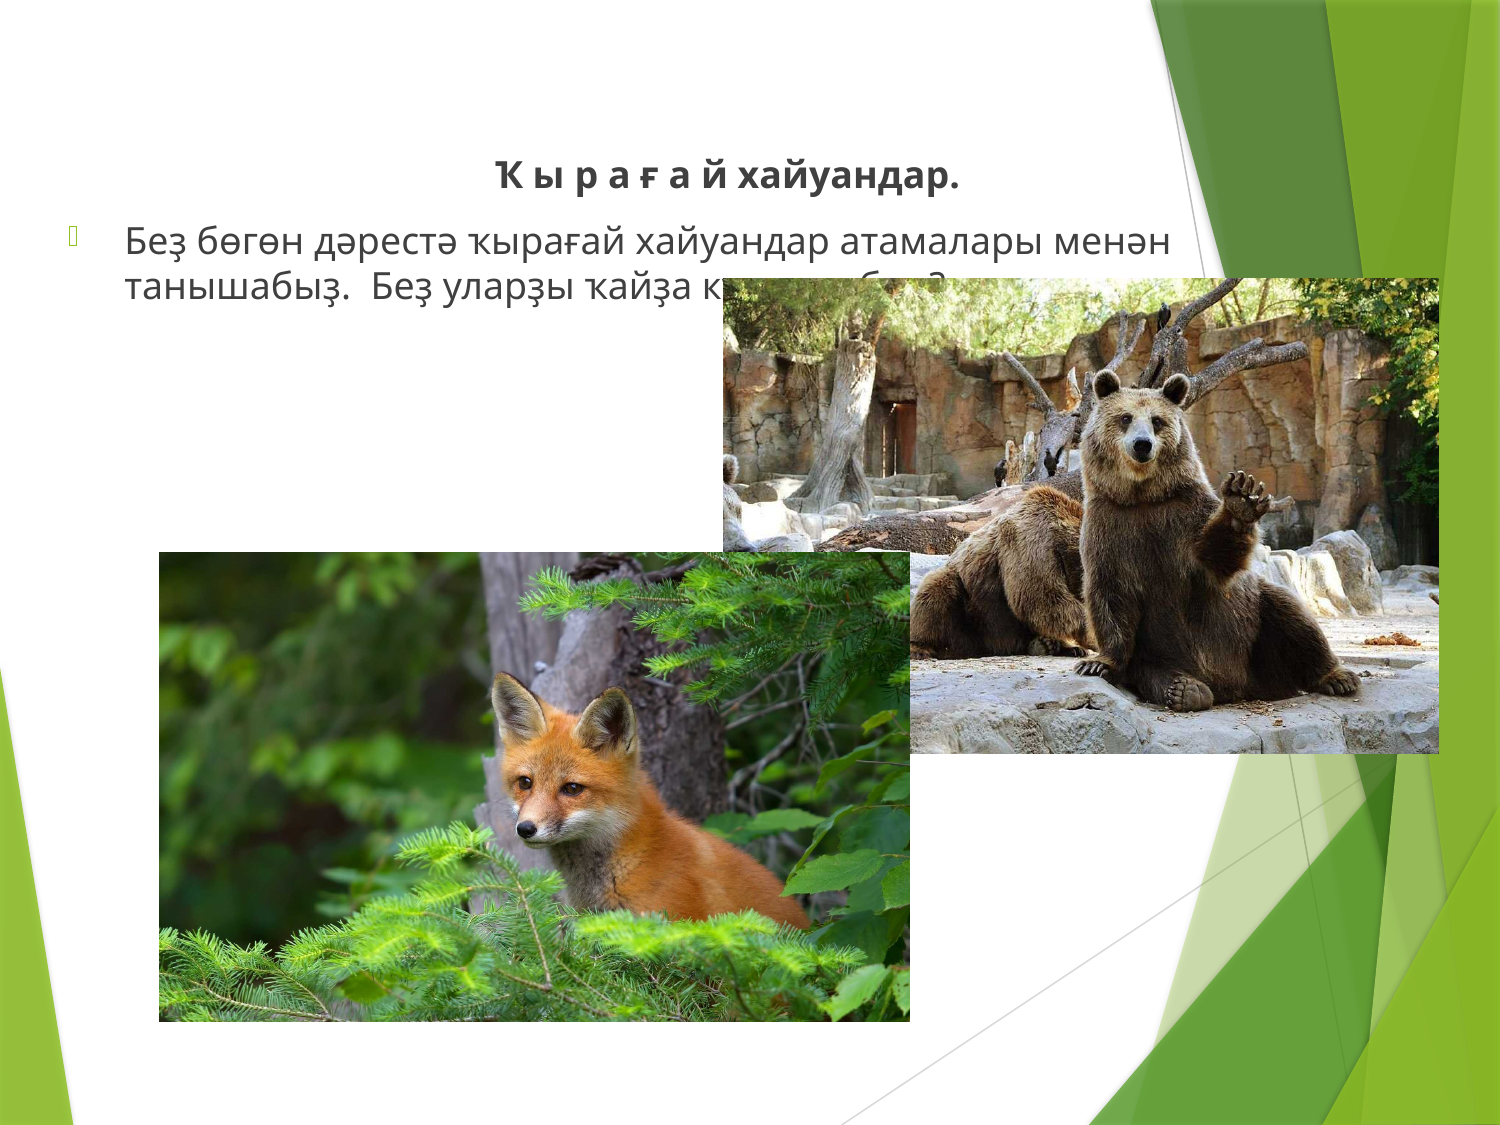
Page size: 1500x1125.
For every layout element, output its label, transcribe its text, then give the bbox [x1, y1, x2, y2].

list Ҡ ы р а ғ а й хайуандар. Беҙ бөгөн дәрестә ҡырағай хайуандар атамалары менән танышабыҙ. Беҙ уларҙы ҡайҙа күрә алабыҙ? [53, 78, 1404, 821]
picture [158, 278, 1439, 1023]
